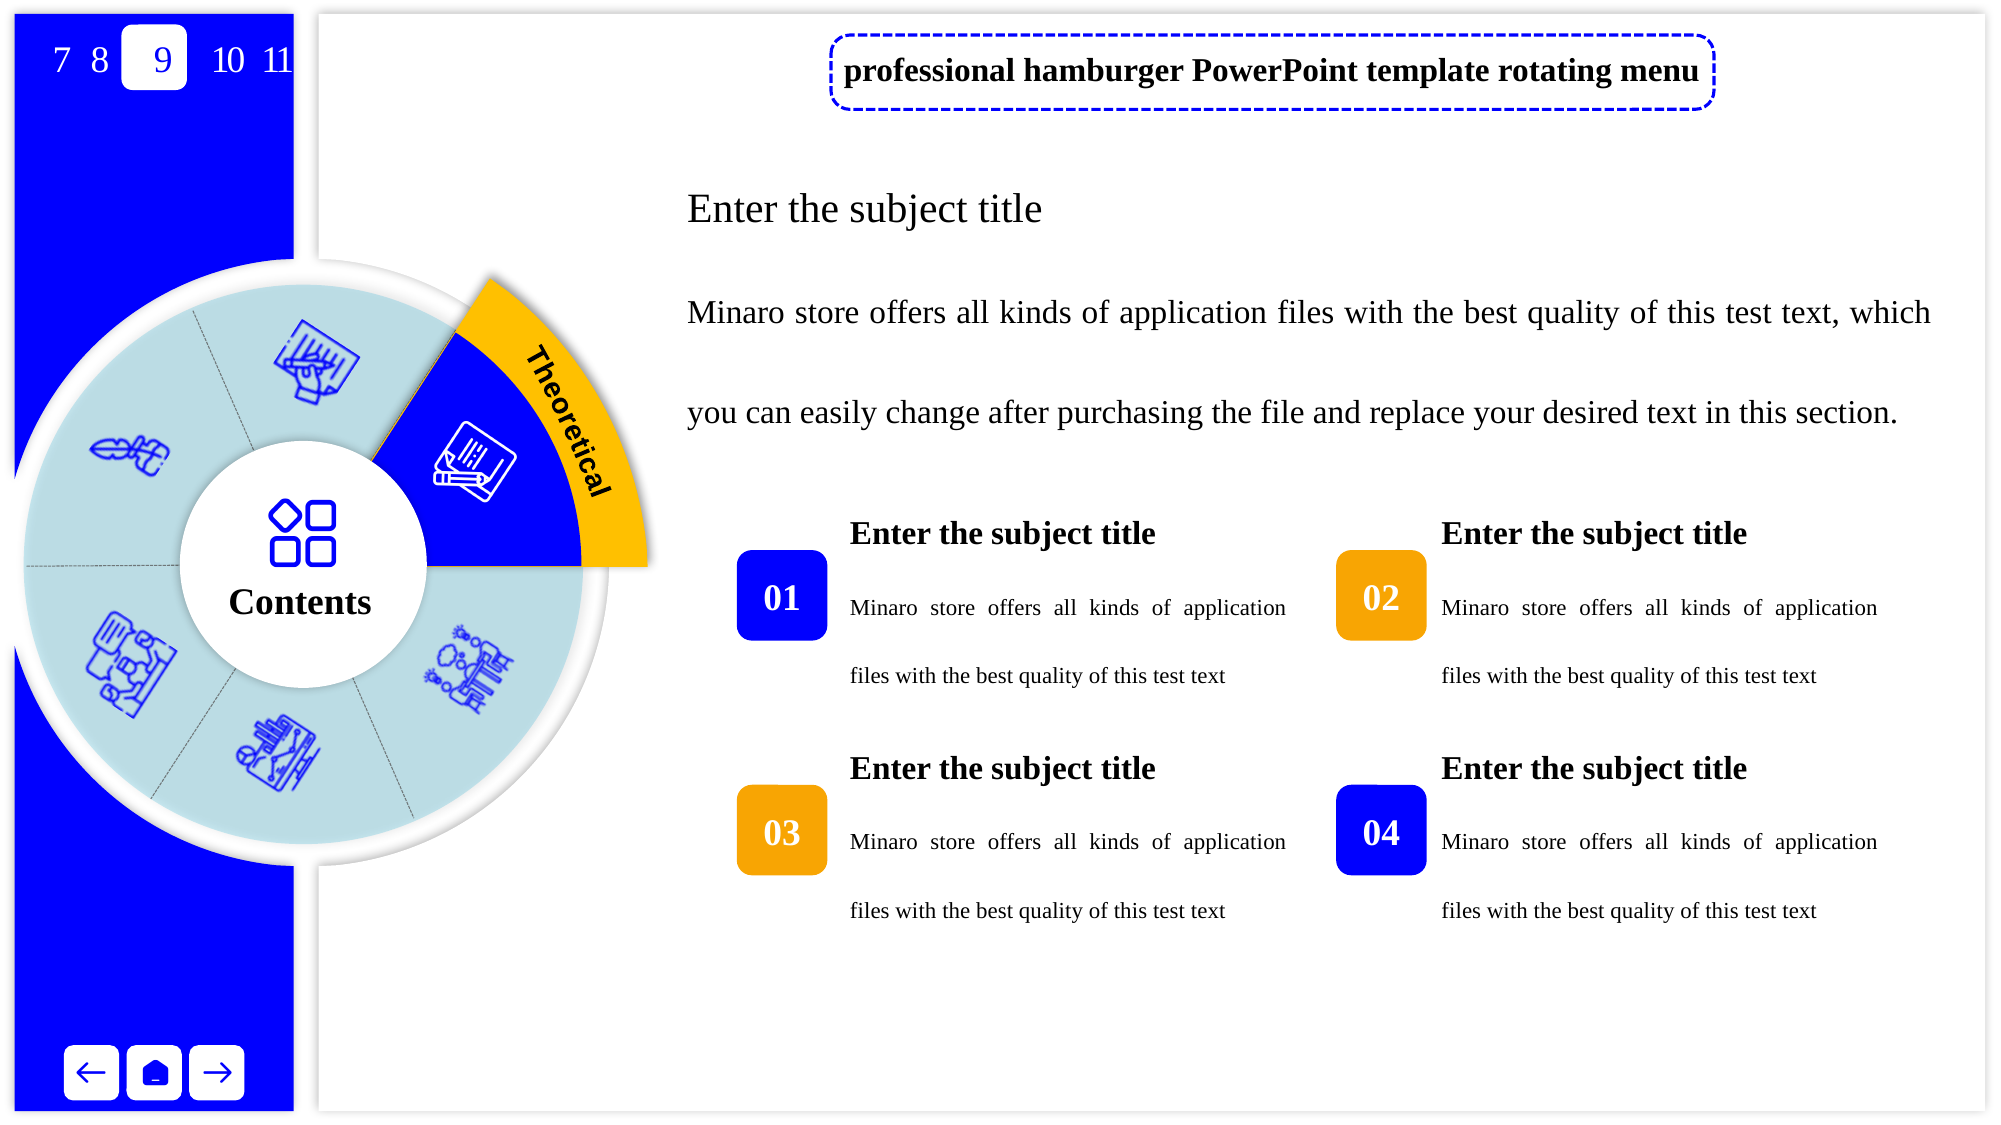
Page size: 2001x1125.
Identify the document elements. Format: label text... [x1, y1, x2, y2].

picture [75, 1057, 107, 1088]
picture [436, 431, 507, 502]
text_box 01 [735, 549, 829, 642]
text_box [485, 277, 500, 284]
text_box Enter the subject title Minaro store offers all kinds of application files with the best quality of this test text, which you can easily change after purchasing the file and replace your desired text in this section. [672, 173, 1949, 438]
picture [140, 1056, 171, 1088]
text_box Enter the subject title Minaro store offers all kinds of application files with the best quality of this test text [835, 738, 1302, 931]
text_box Enter the subject title Minaro store offers all kinds of application files with the best quality of this test text [1426, 503, 1894, 696]
picture [265, 495, 341, 572]
text_box 04 [1335, 783, 1426, 877]
text_box professional hamburger PowerPoint template rotating menu [829, 41, 1829, 96]
text_box Enter the subject title Minaro store offers all kinds of application files with the best quality of this test text [1426, 738, 1894, 931]
text_box 7 8 9 10 11 [37, 27, 337, 88]
text_box [830, 96, 1715, 111]
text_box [23, 284, 584, 845]
picture [202, 1056, 233, 1088]
text_box 03 [735, 783, 829, 877]
text_box 02 [1335, 549, 1426, 642]
text_box Enter the subject title Minaro store offers all kinds of application files with the best quality of this test text [835, 503, 1302, 696]
text_box [834, 33, 1711, 41]
text_box [584, 371, 649, 569]
